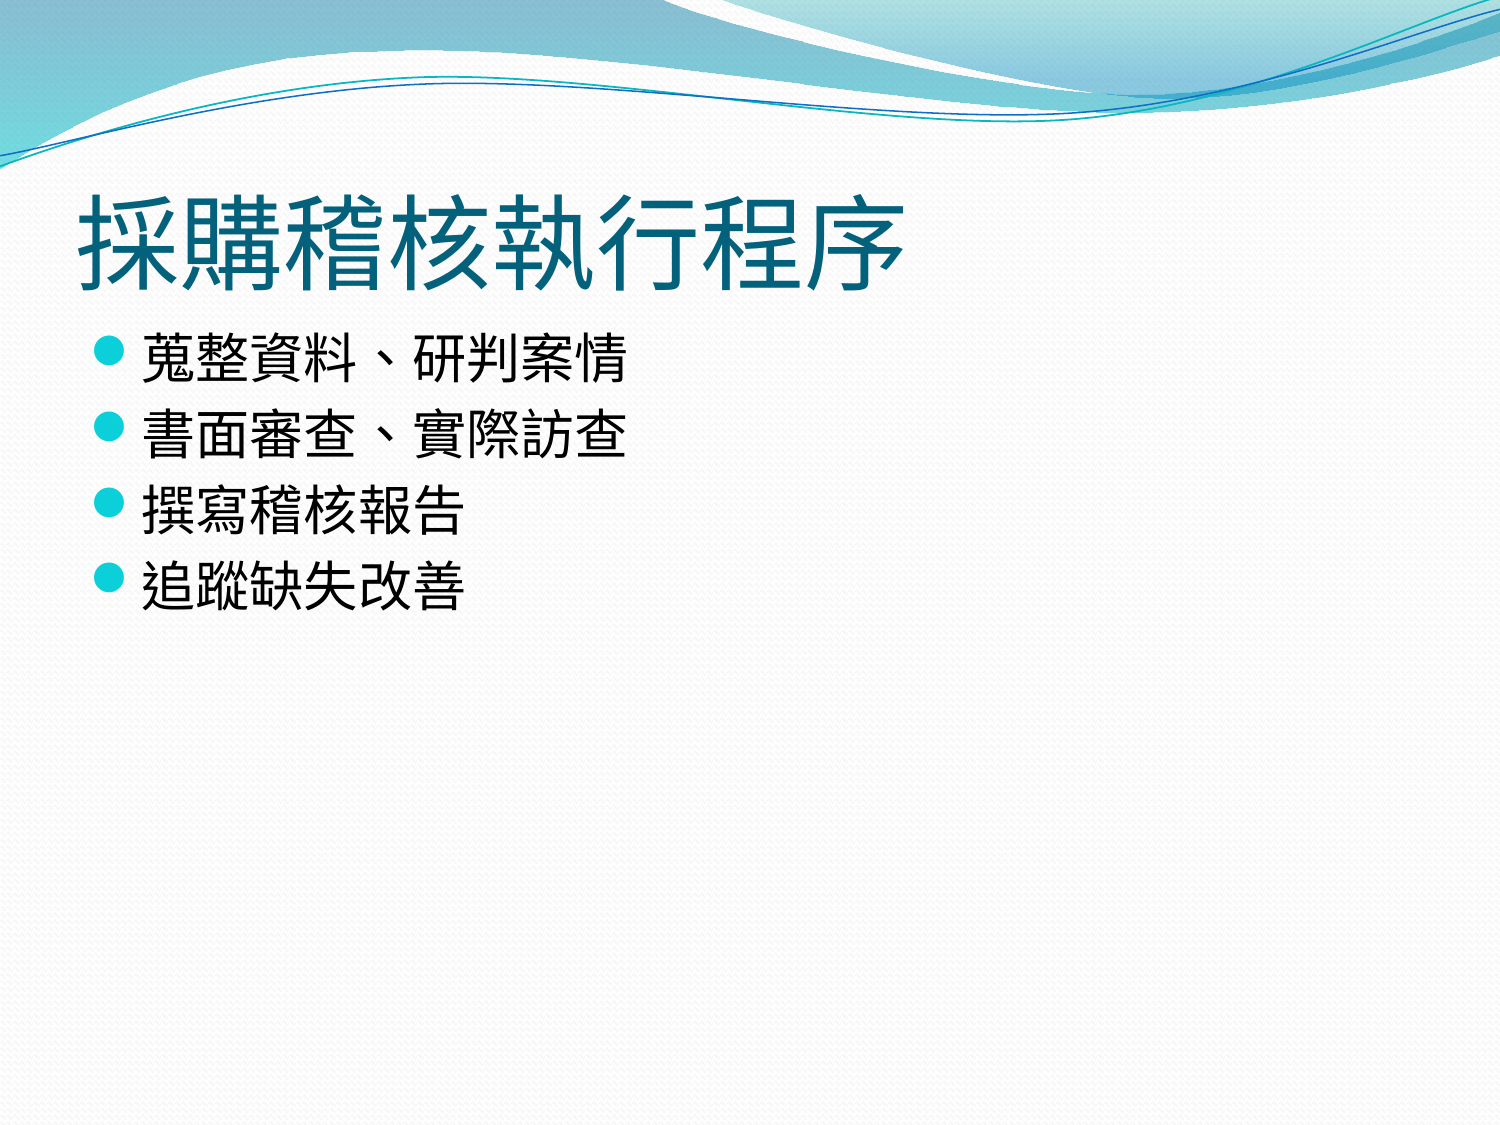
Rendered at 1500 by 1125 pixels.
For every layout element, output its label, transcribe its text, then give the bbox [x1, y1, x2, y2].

title 採購稽核執行程序 [75, 115, 1425, 303]
list 蒐整資料、研判案情 書面審查、實際訪查 撰寫稽核報告 追蹤缺失改善 [75, 317, 1425, 1038]
